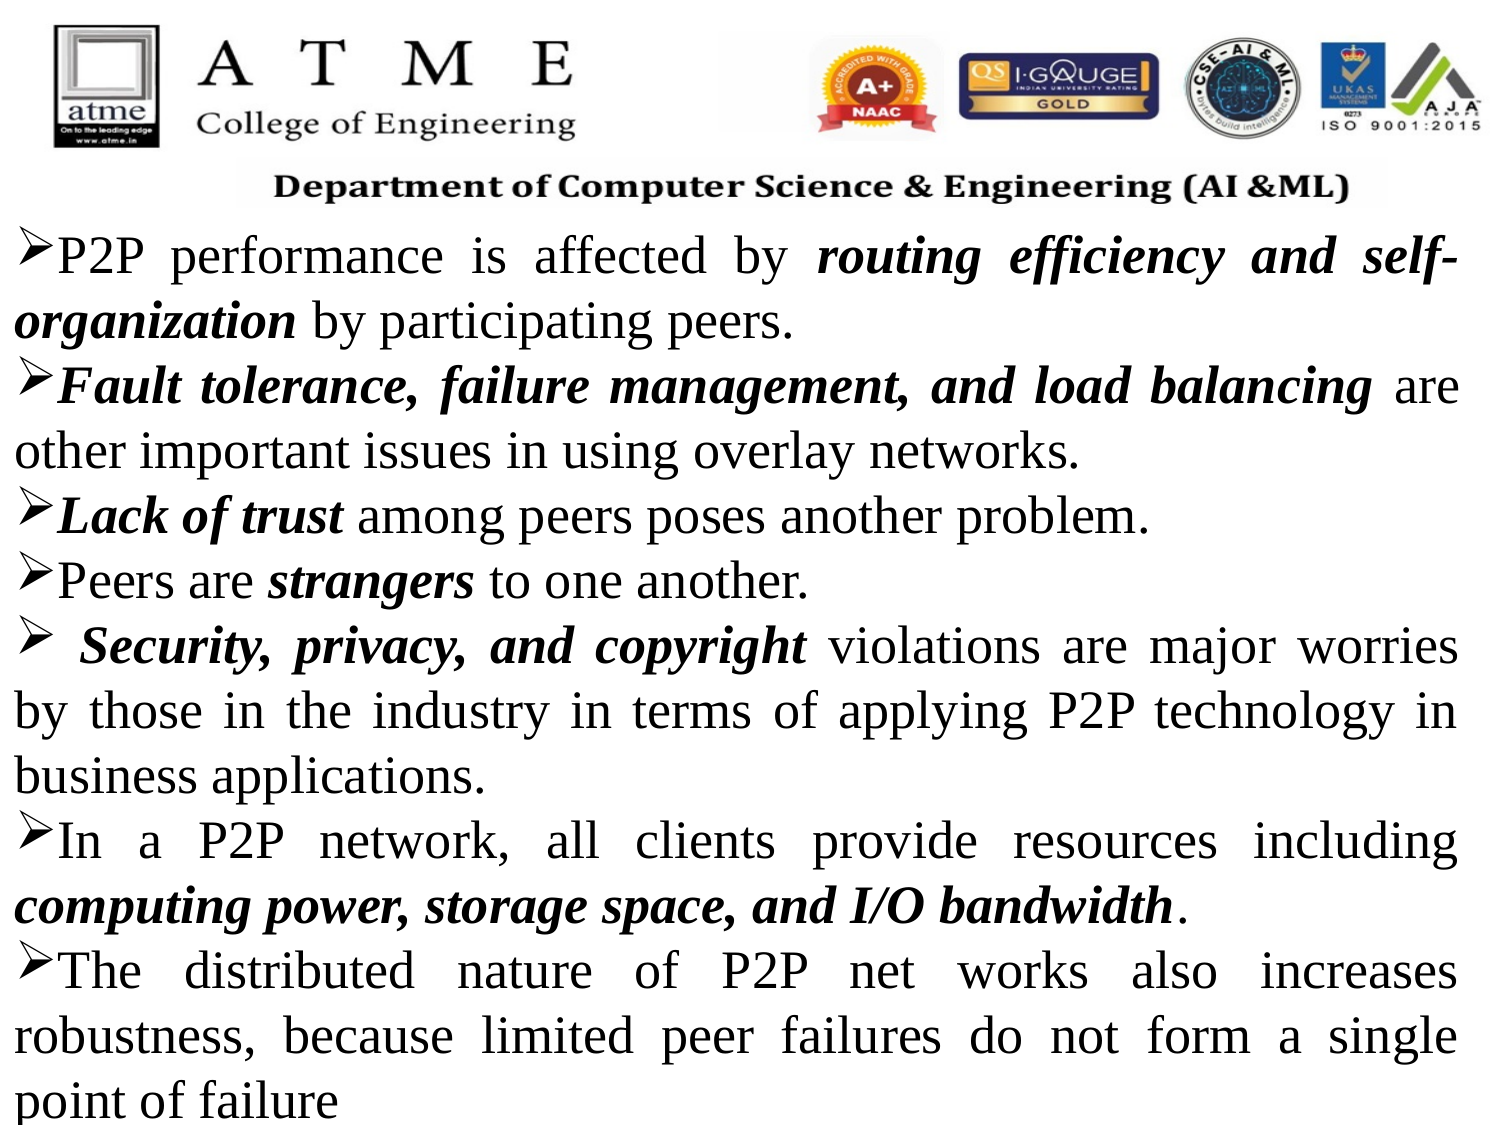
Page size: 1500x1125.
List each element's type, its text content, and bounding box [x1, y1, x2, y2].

text_box P2P performance is affected by routing efficiency and self-organization by participating peers. Fault tolerance, failure management, and load balancing are other important issues in using overlay networks. Lack of trust among peers poses another problem. Peers are strangers to one another. Security, privacy, and copyright violations are major worries by those in the industry in terms of applying P2P technology in business applications. In a P2P network, all clients provide resources including computing power, storage space, and I/O bandwidth. The distributed nature of P2P net works also increases robustness, because limited peer failures do not form a single point of failure [0, 212, 1475, 1125]
picture [24, 0, 1500, 226]
